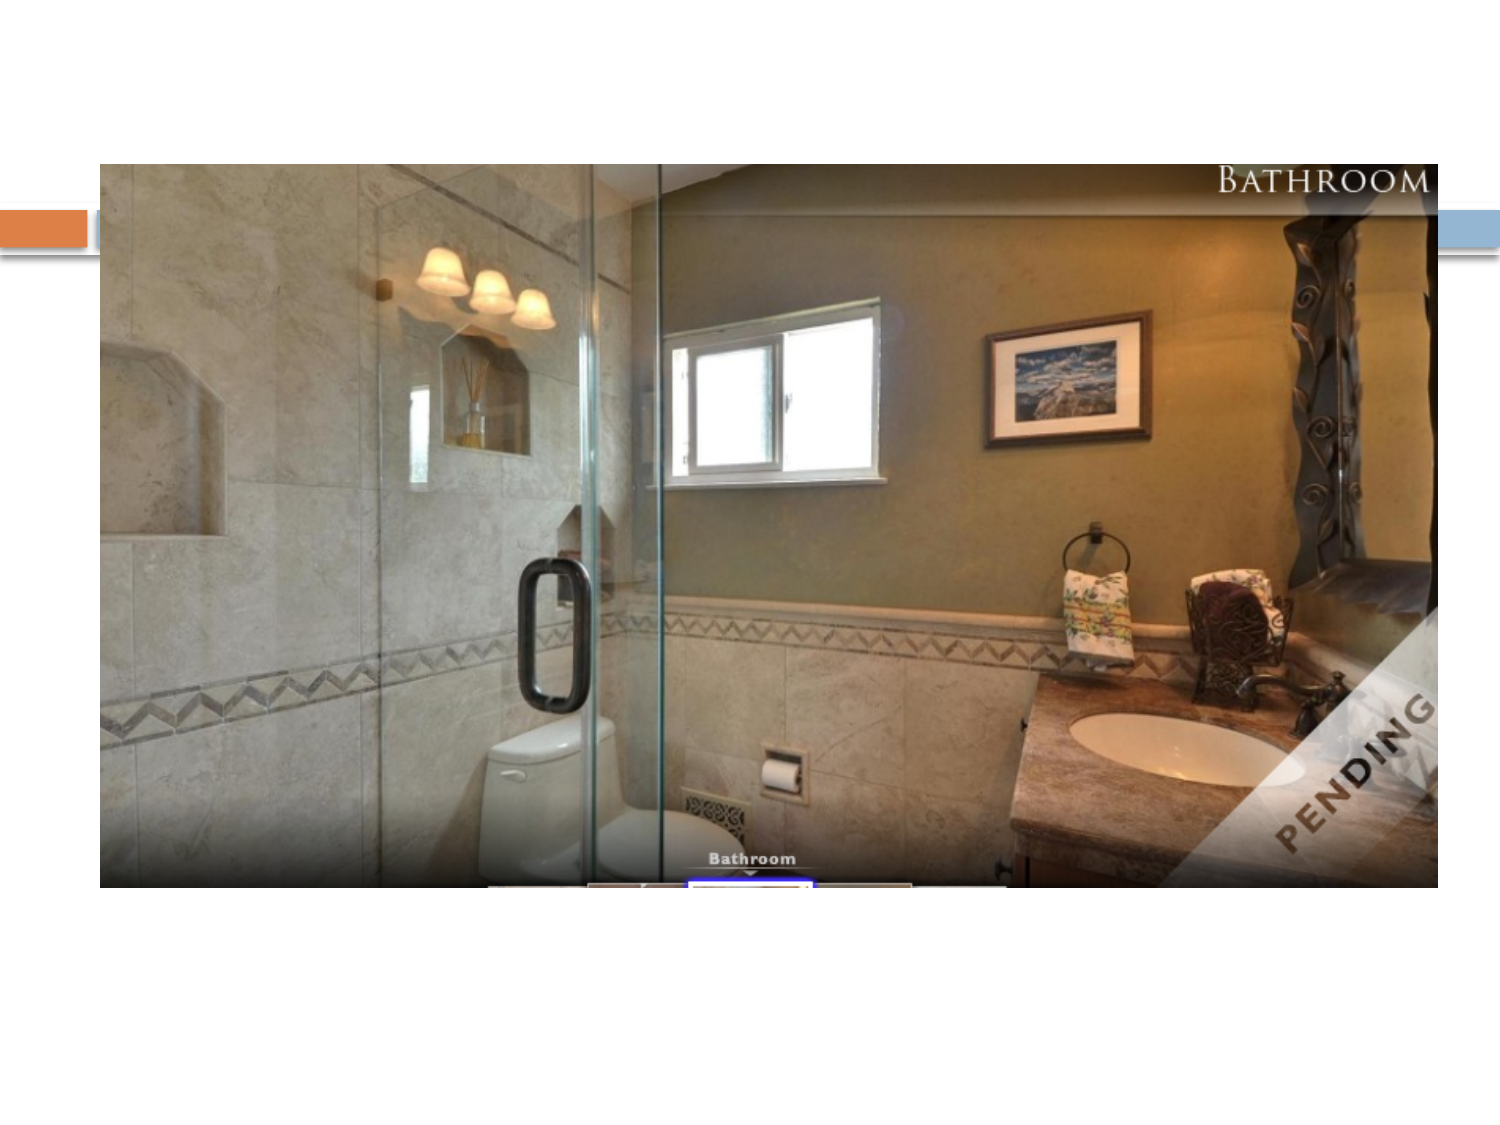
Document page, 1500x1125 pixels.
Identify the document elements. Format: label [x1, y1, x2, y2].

list [100, 156, 1439, 896]
